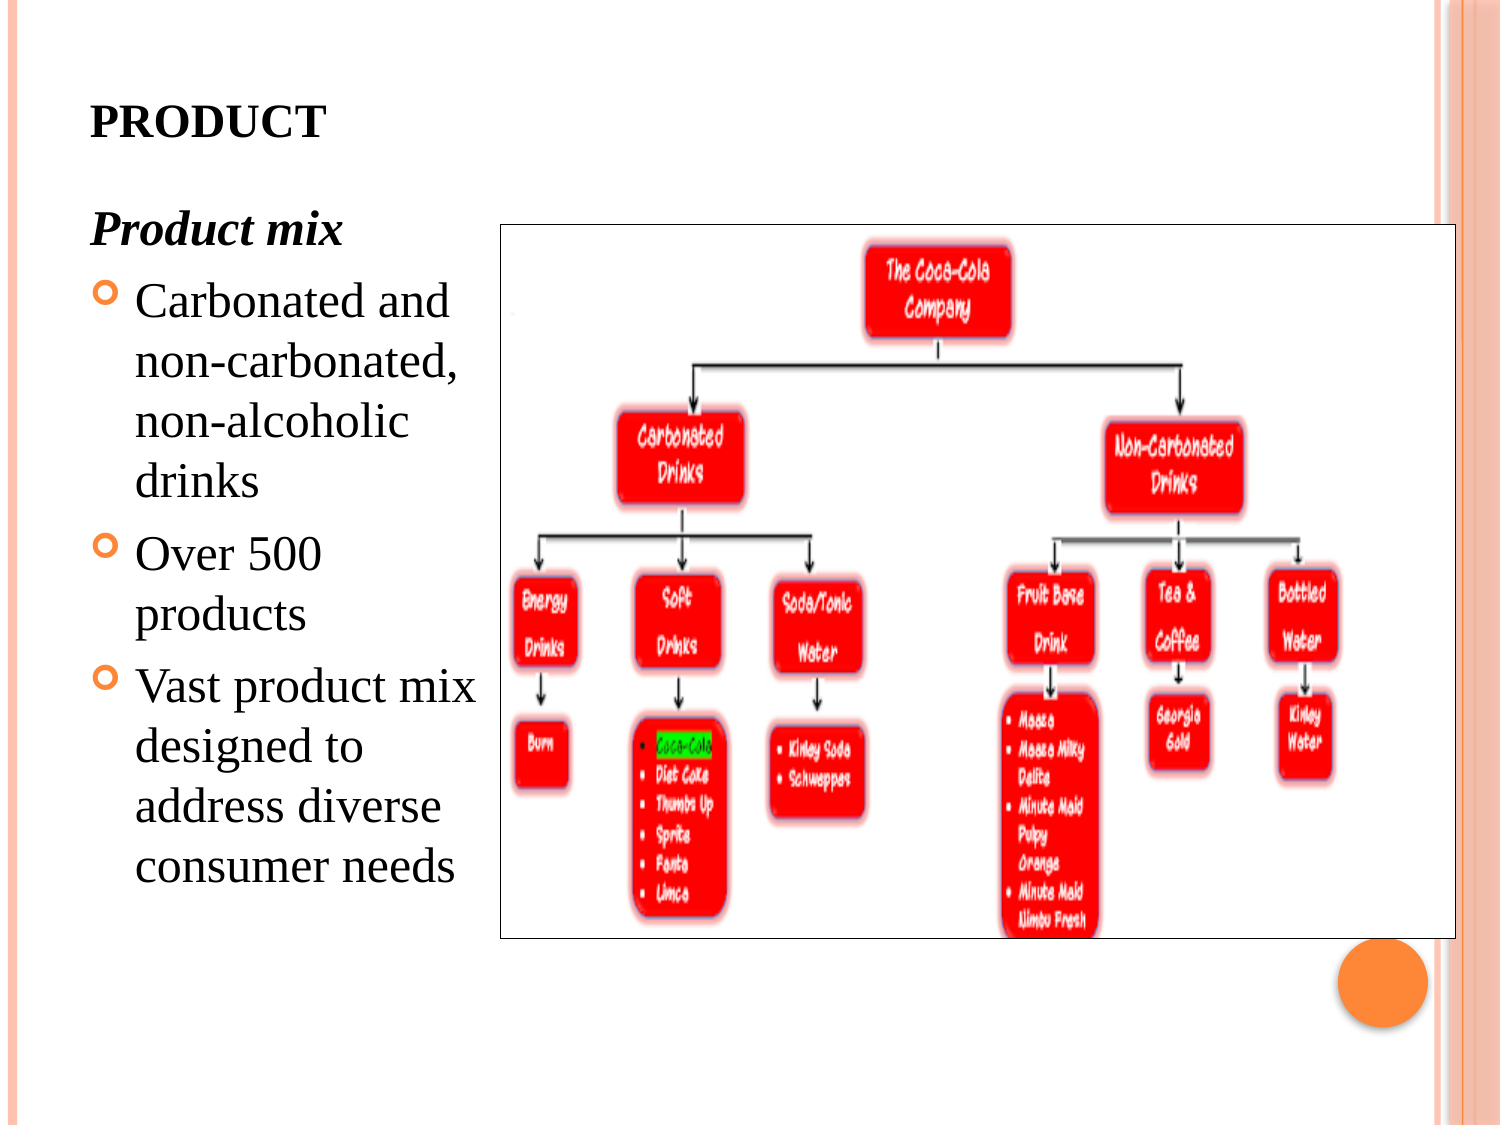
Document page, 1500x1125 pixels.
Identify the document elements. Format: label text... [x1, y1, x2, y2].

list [499, 224, 1456, 939]
list Product mix Carbonated and non-carbonated, non-alcoholic drinks Over 500 products Vast product mix designed to address diverse consumer needs [75, 187, 513, 918]
title Product [75, 24, 1425, 155]
